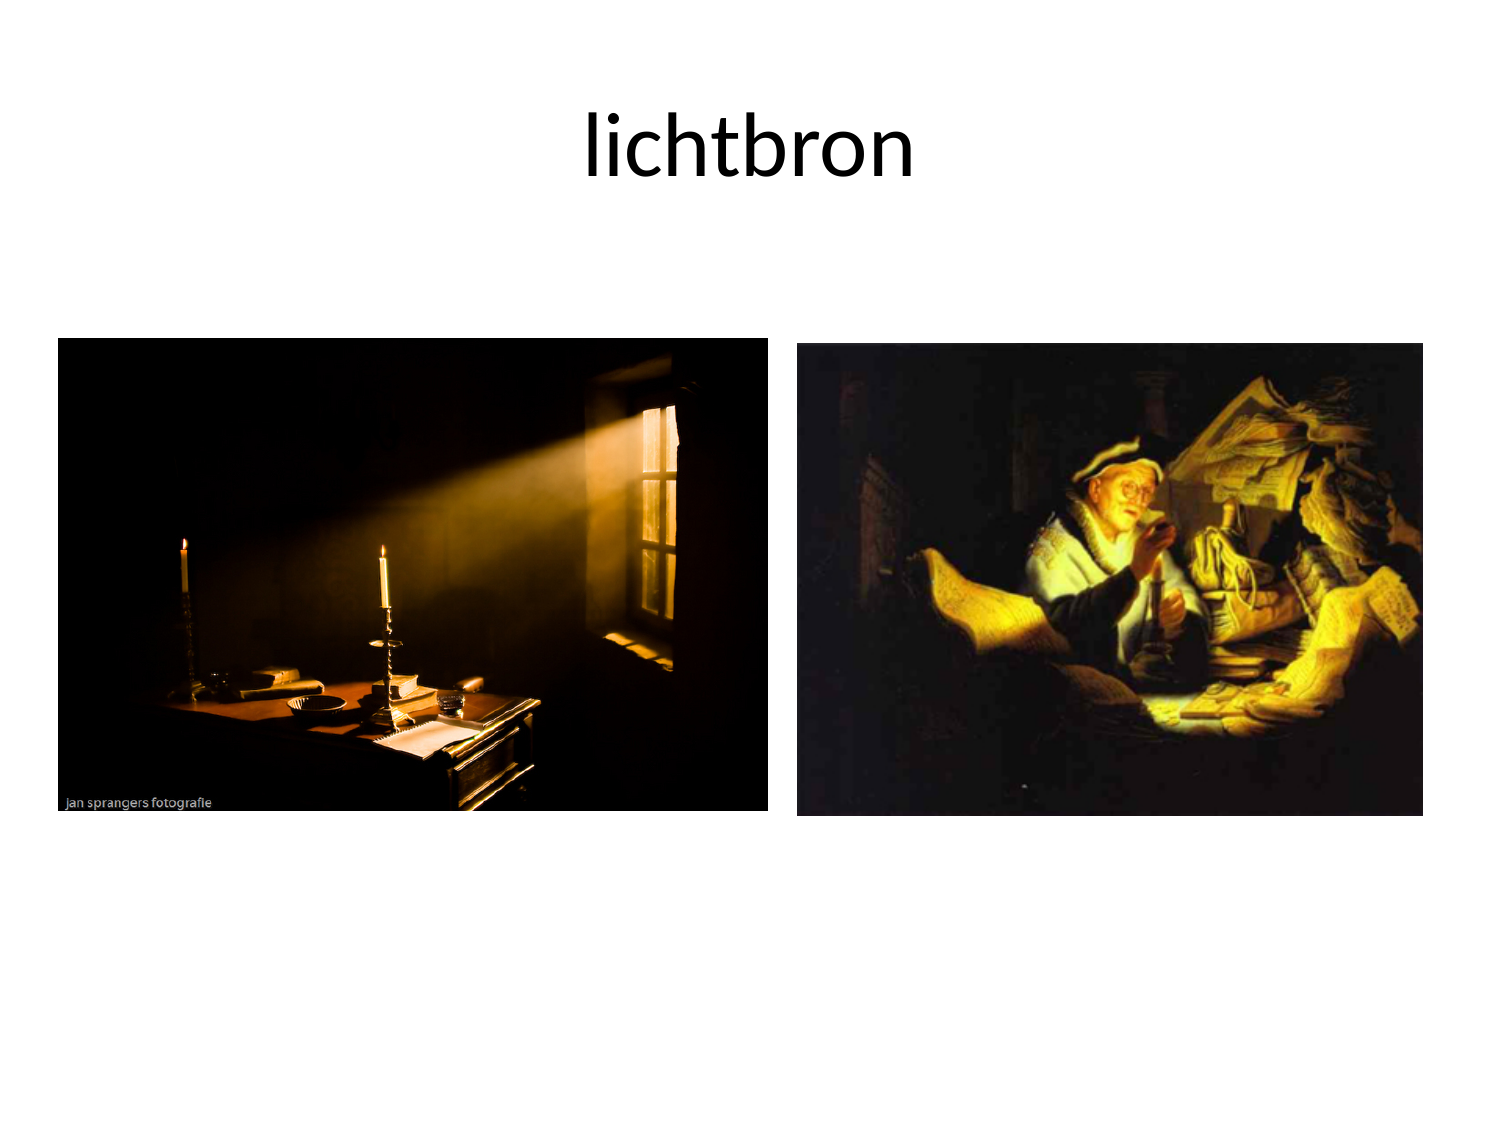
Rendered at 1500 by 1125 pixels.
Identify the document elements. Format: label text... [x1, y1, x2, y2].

picture [796, 343, 1423, 816]
picture [58, 337, 768, 811]
title lichtbron [112, 19, 1388, 261]
